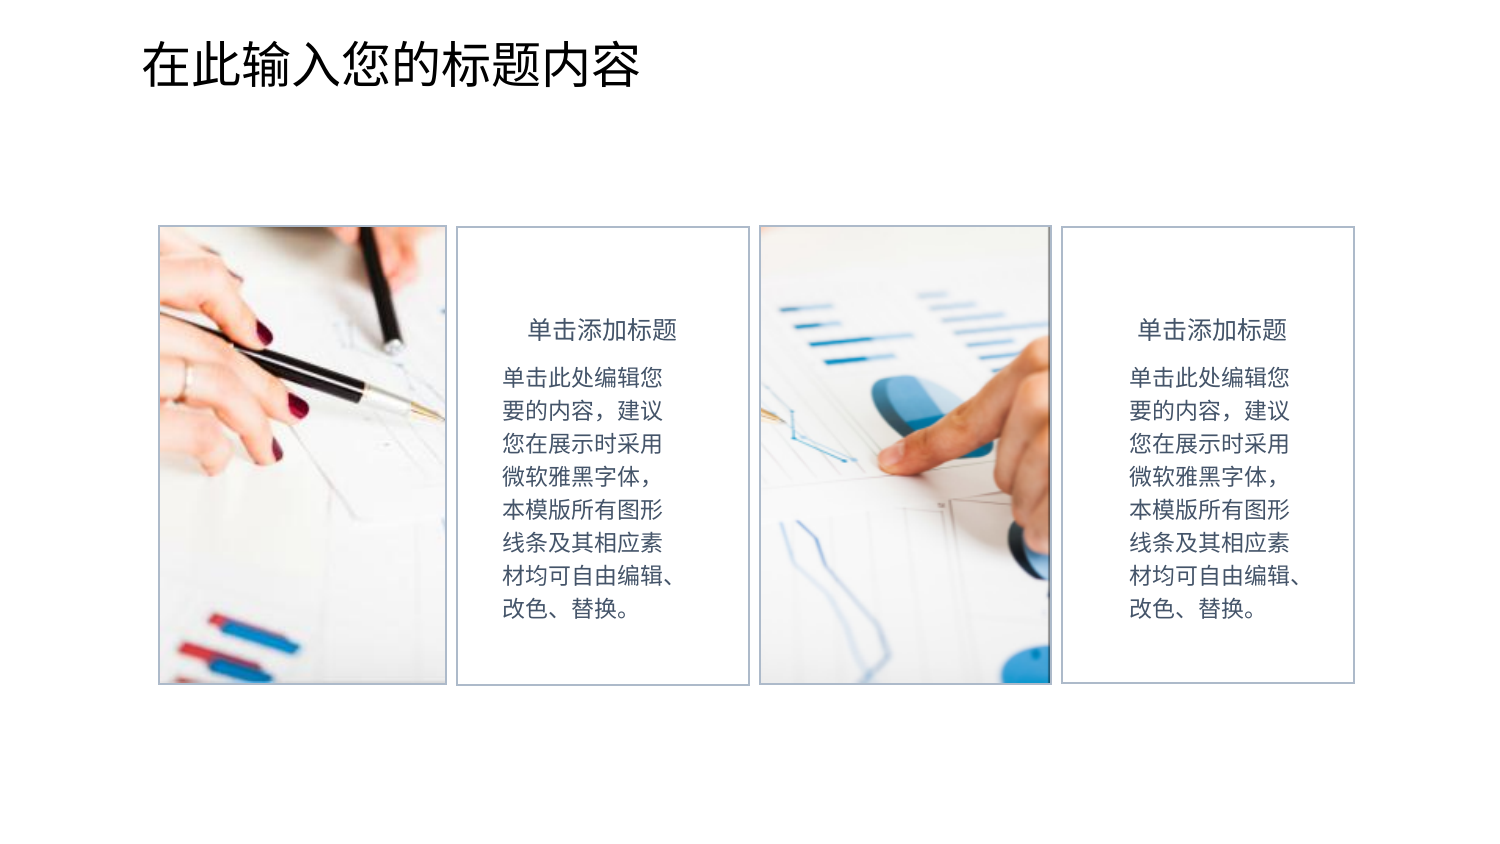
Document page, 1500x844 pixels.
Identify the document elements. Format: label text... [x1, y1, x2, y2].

picture [760, 226, 1051, 683]
text_box 在此输入您的标题内容 [125, 26, 740, 102]
text_box 单击此处编辑您要的内容，建议您在展示时采用微软雅黑字体，本模版所有图形线条及其相应素材均可自由编辑、改色、替换。 [1118, 352, 1325, 628]
picture [160, 226, 446, 683]
text_box 单击此处编辑您要的内容，建议您在展示时采用微软雅黑字体，本模版所有图形线条及其相应素材均可自由编辑、改色、替换。 [491, 352, 698, 628]
text_box 单击添加标题 [1118, 308, 1307, 351]
text_box 单击添加标题 [508, 308, 698, 351]
text_box [457, 227, 749, 685]
text_box [1062, 227, 1354, 683]
